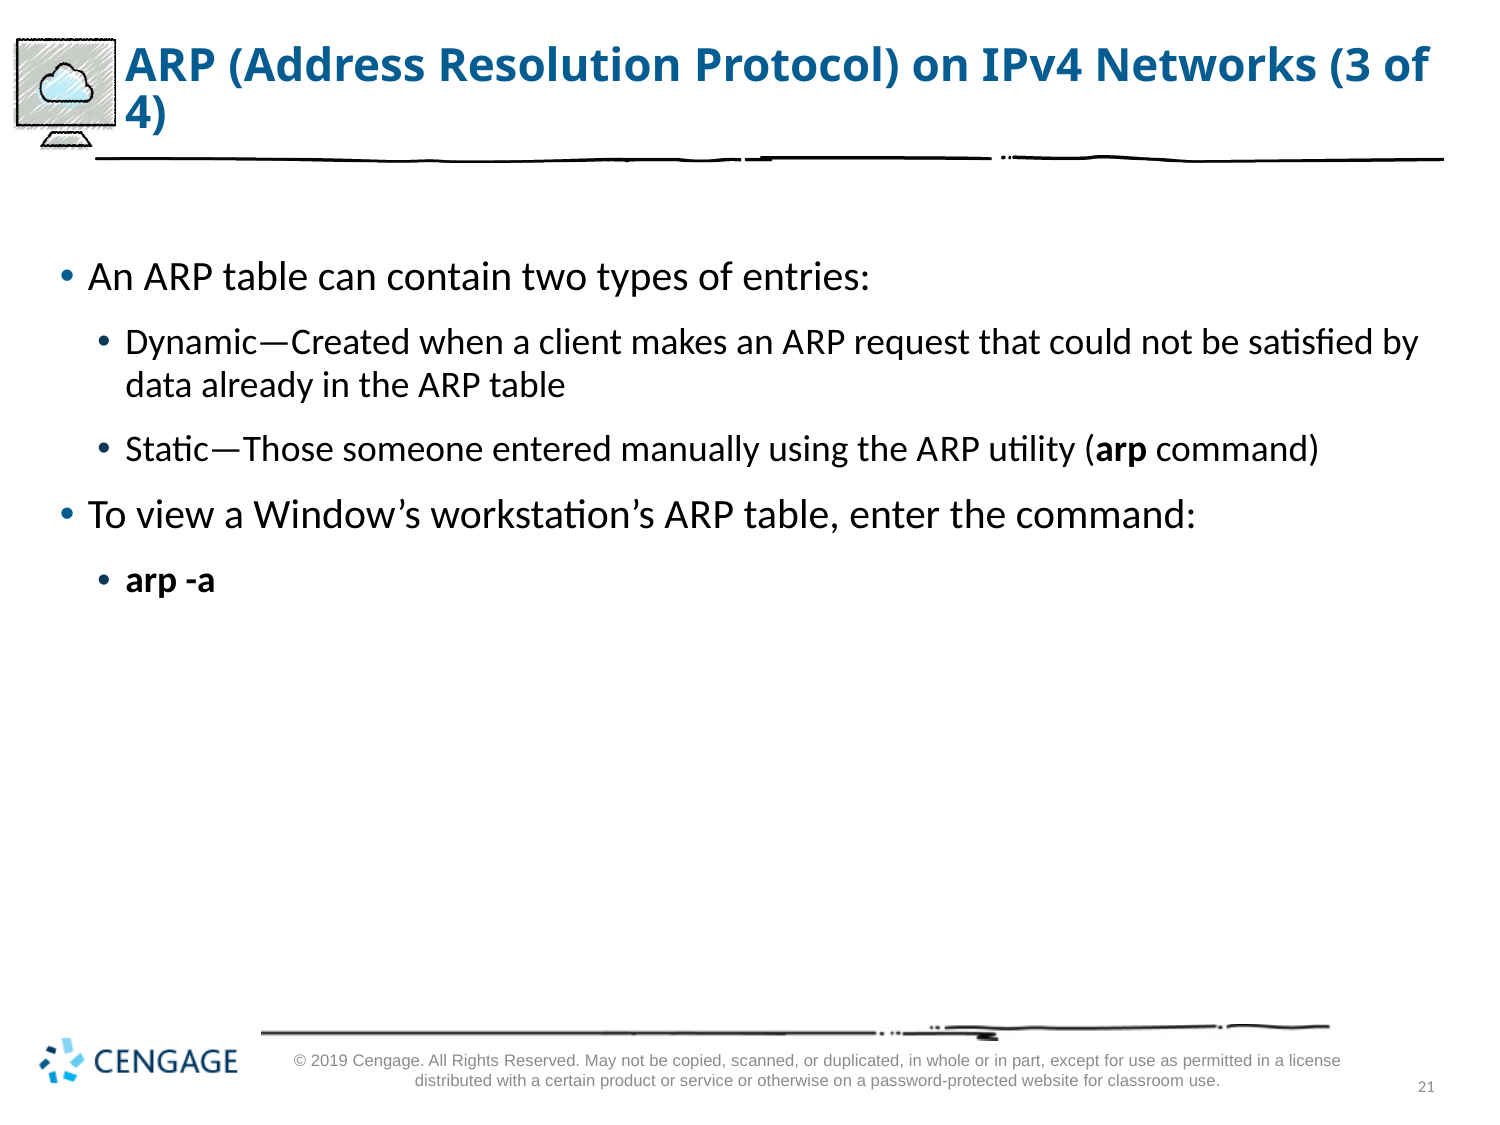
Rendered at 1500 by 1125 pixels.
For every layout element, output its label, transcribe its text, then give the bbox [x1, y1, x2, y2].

picture [95, 155, 1444, 163]
list An A R P table can contain two types of entries: Dynamic—Created when a client makes an A R P request that could not be satisfied by data already in the A R P table Static—Those someone entered manually using the A R P utility (arp command) To view a Window’s workstation’s A R P table, enter the command: arp -a [59, 252, 1441, 606]
footer © 2019 Cengage. All Rights Reserved. May not be copied, scanned, or duplicated, in whole or in part, except for use as permitted in a license distributed with a certain product or service or otherwise on a password-protected website for classroom use. [262, 1050, 1375, 1091]
picture [13, 36, 117, 151]
picture [19, 1024, 250, 1096]
picture [261, 1024, 1331, 1041]
title A R P (Address Resolution Protocol) on I P v 4 Networks (3 of 4) [125, 66, 1442, 116]
